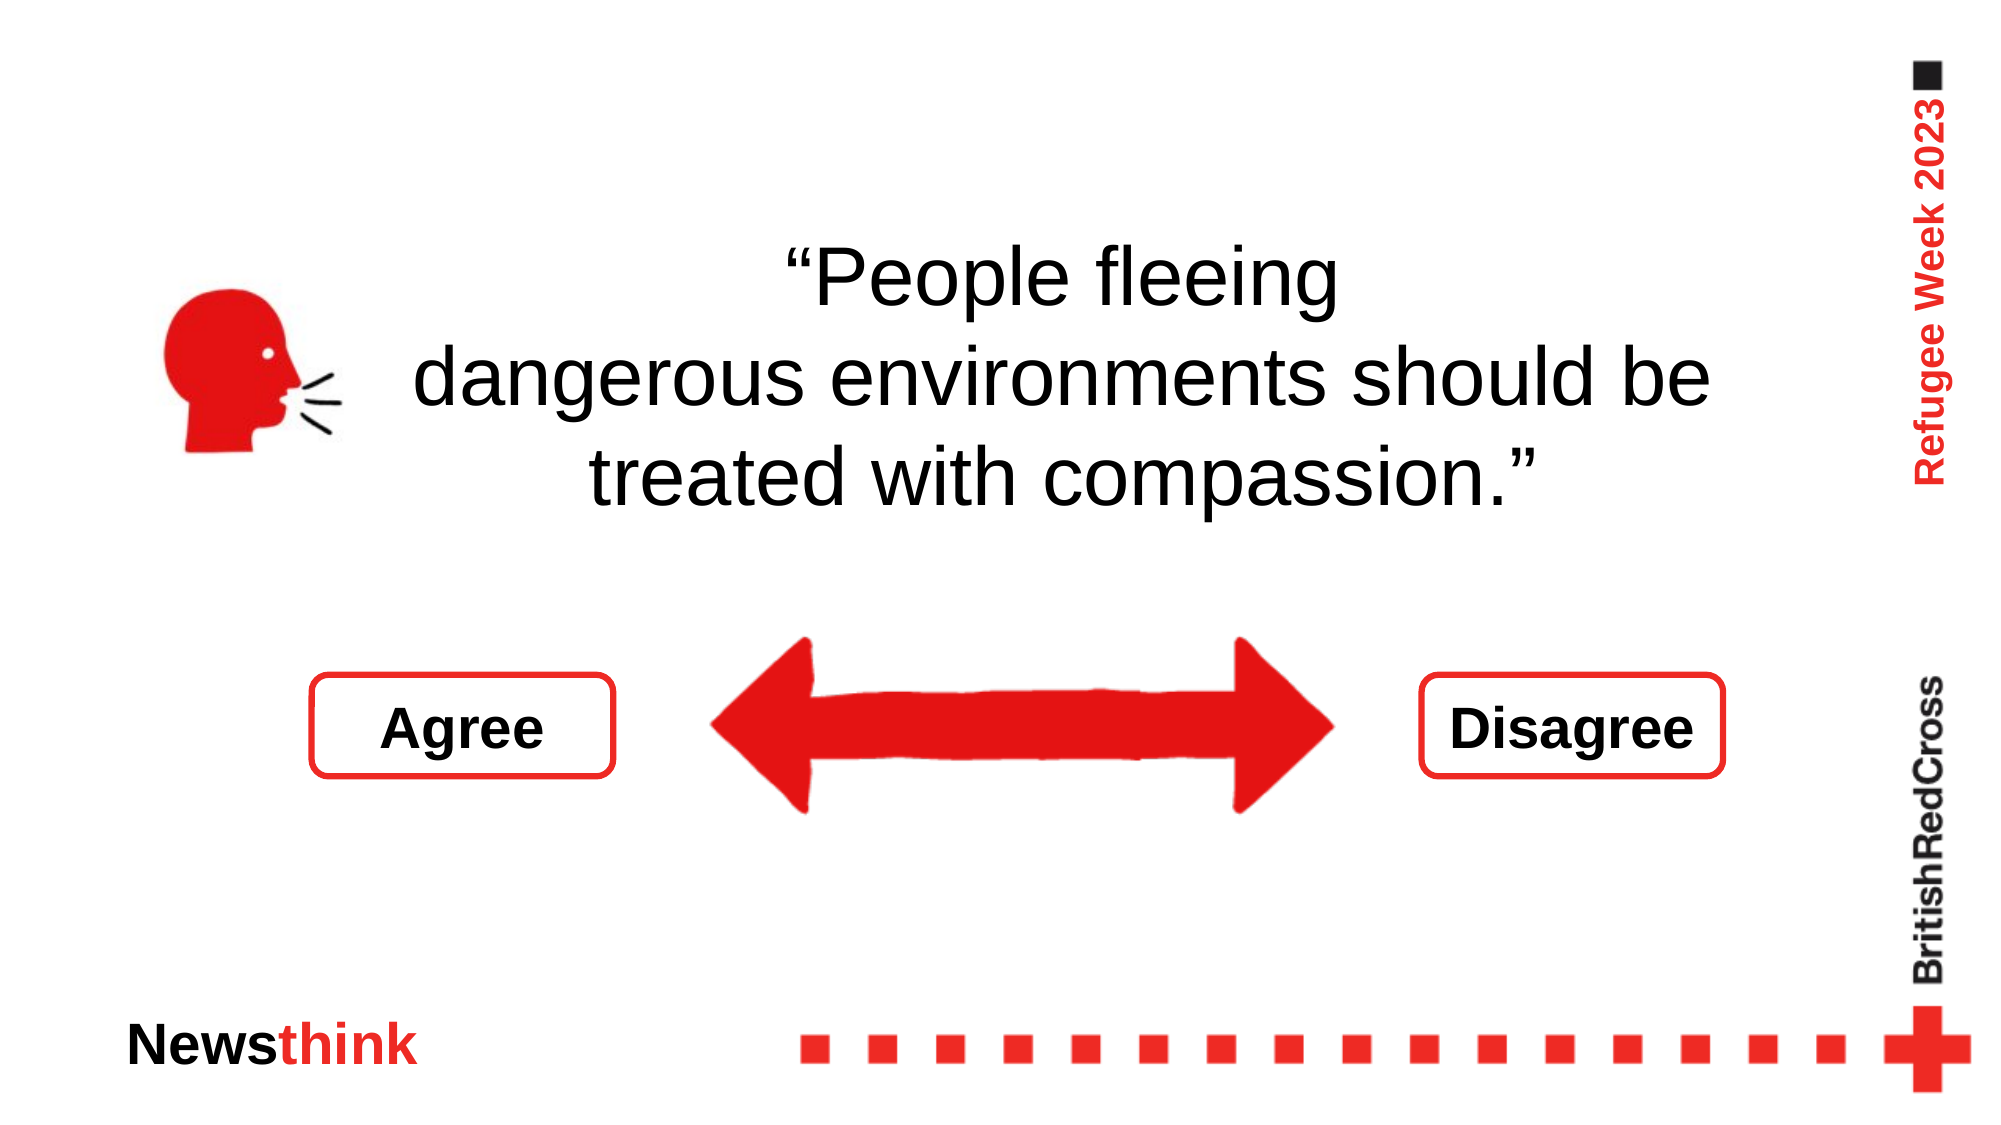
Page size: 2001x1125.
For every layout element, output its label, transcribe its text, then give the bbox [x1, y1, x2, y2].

text_box Agree [310, 673, 615, 778]
text_box Refugee Week 2023 [1894, 83, 1960, 503]
picture [131, 255, 369, 493]
text_box Newsthink [111, 998, 434, 1084]
text_box Disagree [1422, 673, 1725, 778]
text_box “People fleeing dangerous environments should be treated with compassion.” [329, 215, 1797, 530]
picture [616, 20, 1998, 1122]
